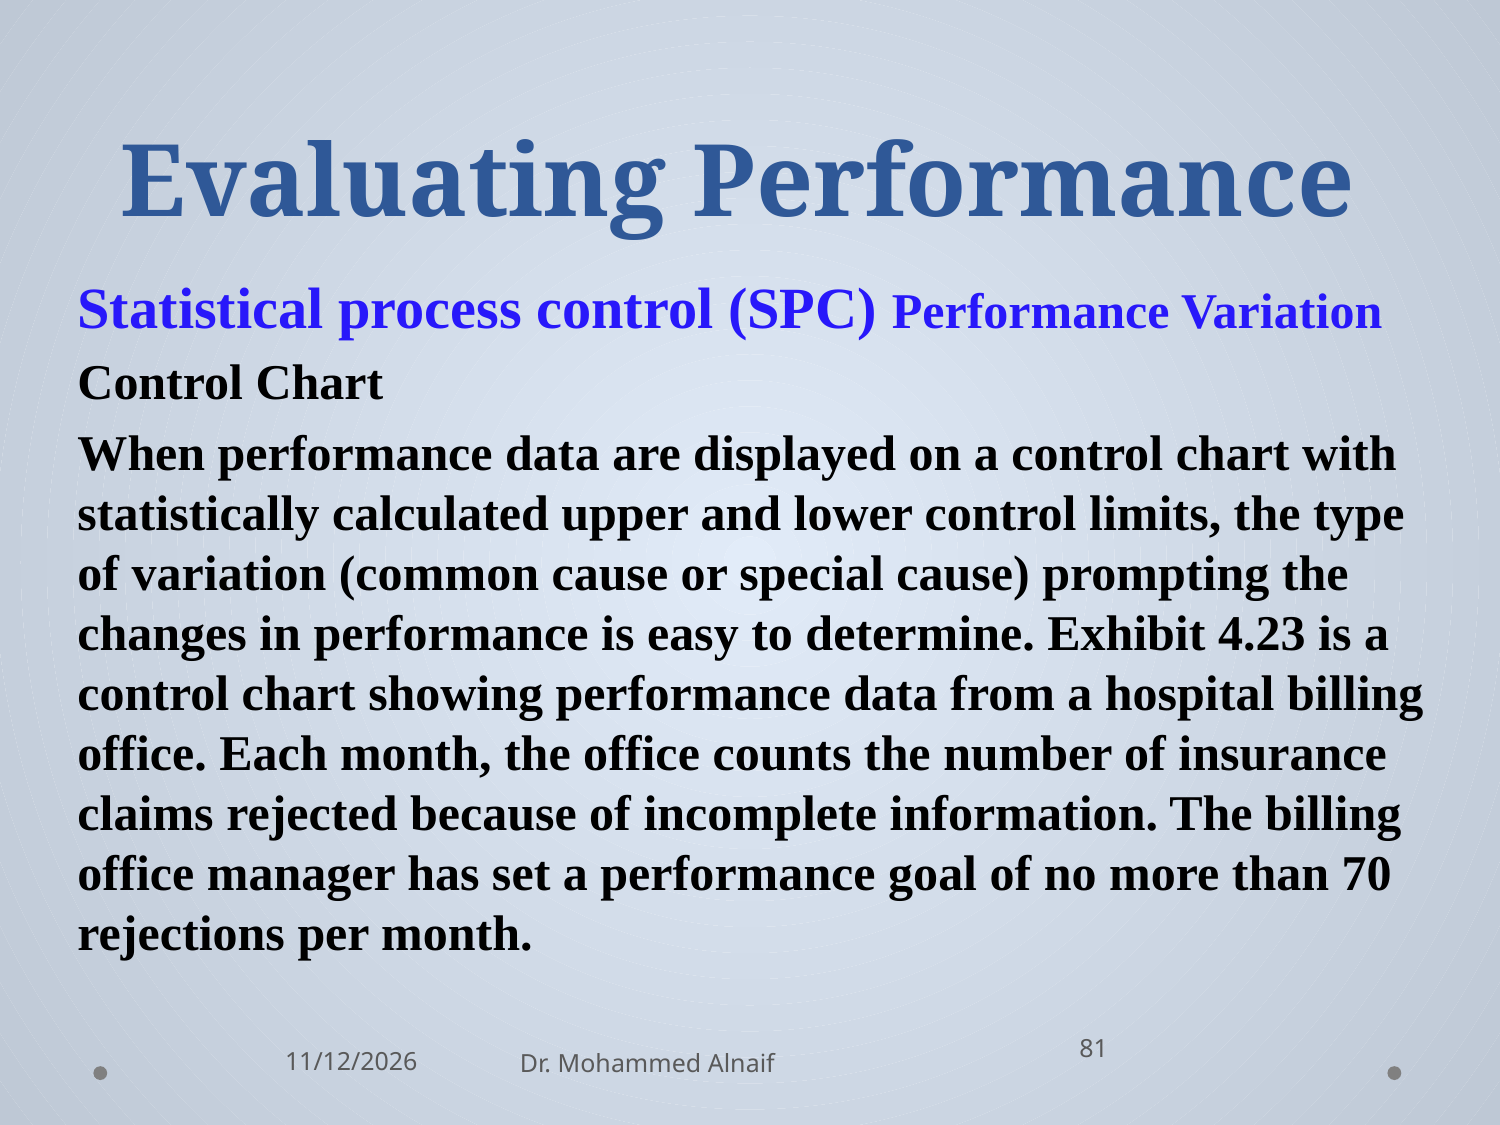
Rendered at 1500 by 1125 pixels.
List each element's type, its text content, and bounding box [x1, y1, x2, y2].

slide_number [75, 1025, 425, 1100]
slide_number 81 [1074, 1012, 1425, 1088]
footer Dr. Mohammed Alnaif [512, 1025, 988, 1100]
title Evaluating Performance [100, 78, 1376, 244]
subtitle Statistical process control (SPC) Performance Variation Control Chart When performance data are displayed on a control chart with statistically calculated upper and lower control limits, the type of variation (common cause or special cause) prompting the changes in performance is easy to determine. Exhibit 4.23 is a control chart showing performance data from a hospital billing office. Each month, the office counts the number of insurance claims rejected because of incomplete information. The billing office manager has set a performance goal of no more than 70 rejections per month. [62, 262, 1463, 1013]
